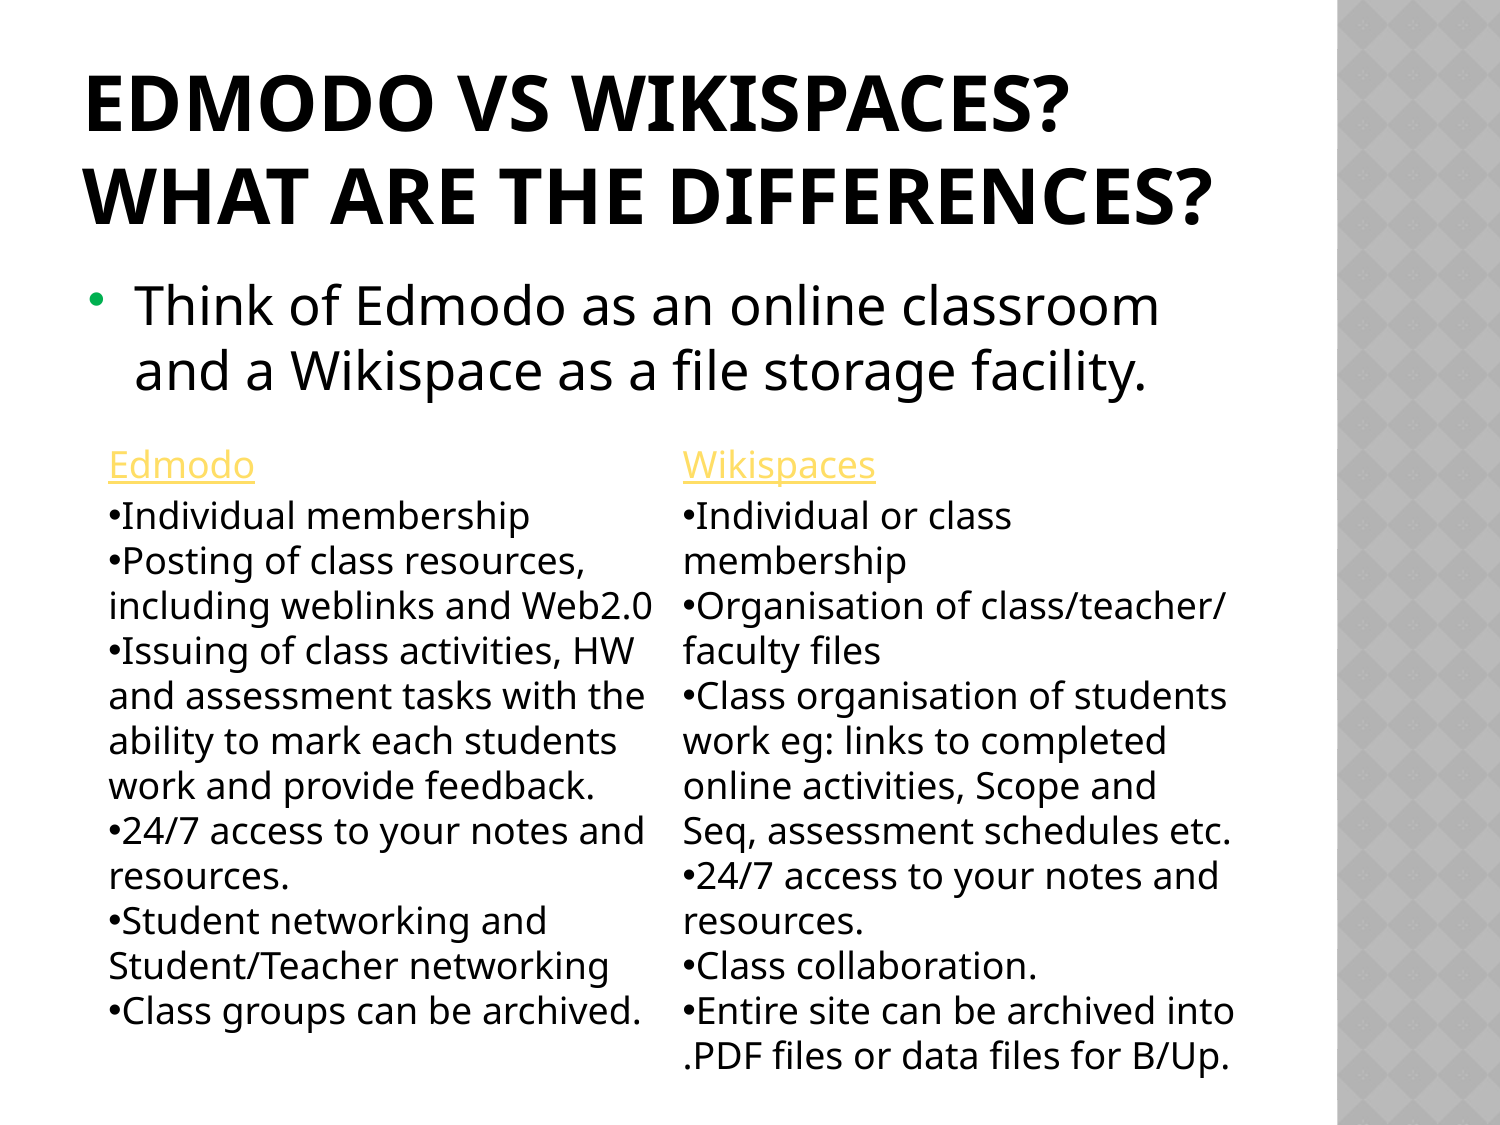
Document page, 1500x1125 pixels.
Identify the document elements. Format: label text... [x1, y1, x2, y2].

text_box Wikispaces Individual or class membership Organisation of class/teacher/ faculty files Class organisation of students work eg: links to completed online activities, Scope and Seq, assessment schedules etc. 24/7 access to your notes and resources. Class collaboration. Entire site can be archived into .PDF files or data files for B/Up. [680, 433, 1254, 1085]
text_box Edmodo Individual membership Posting of class resources, including weblinks and Web2.0 Issuing of class activities, HW and assessment tasks with the ability to mark each students work and provide feedback. 24/7 access to your notes and resources. Student networking and Student/Teacher networking Class groups can be archived. [93, 433, 680, 1125]
list Think of Edmodo as an online classroom and a Wikispace as a file storage facility. [75, 264, 1263, 434]
title Edmodo vs wikispaces? What are the differences? [75, 52, 1263, 240]
